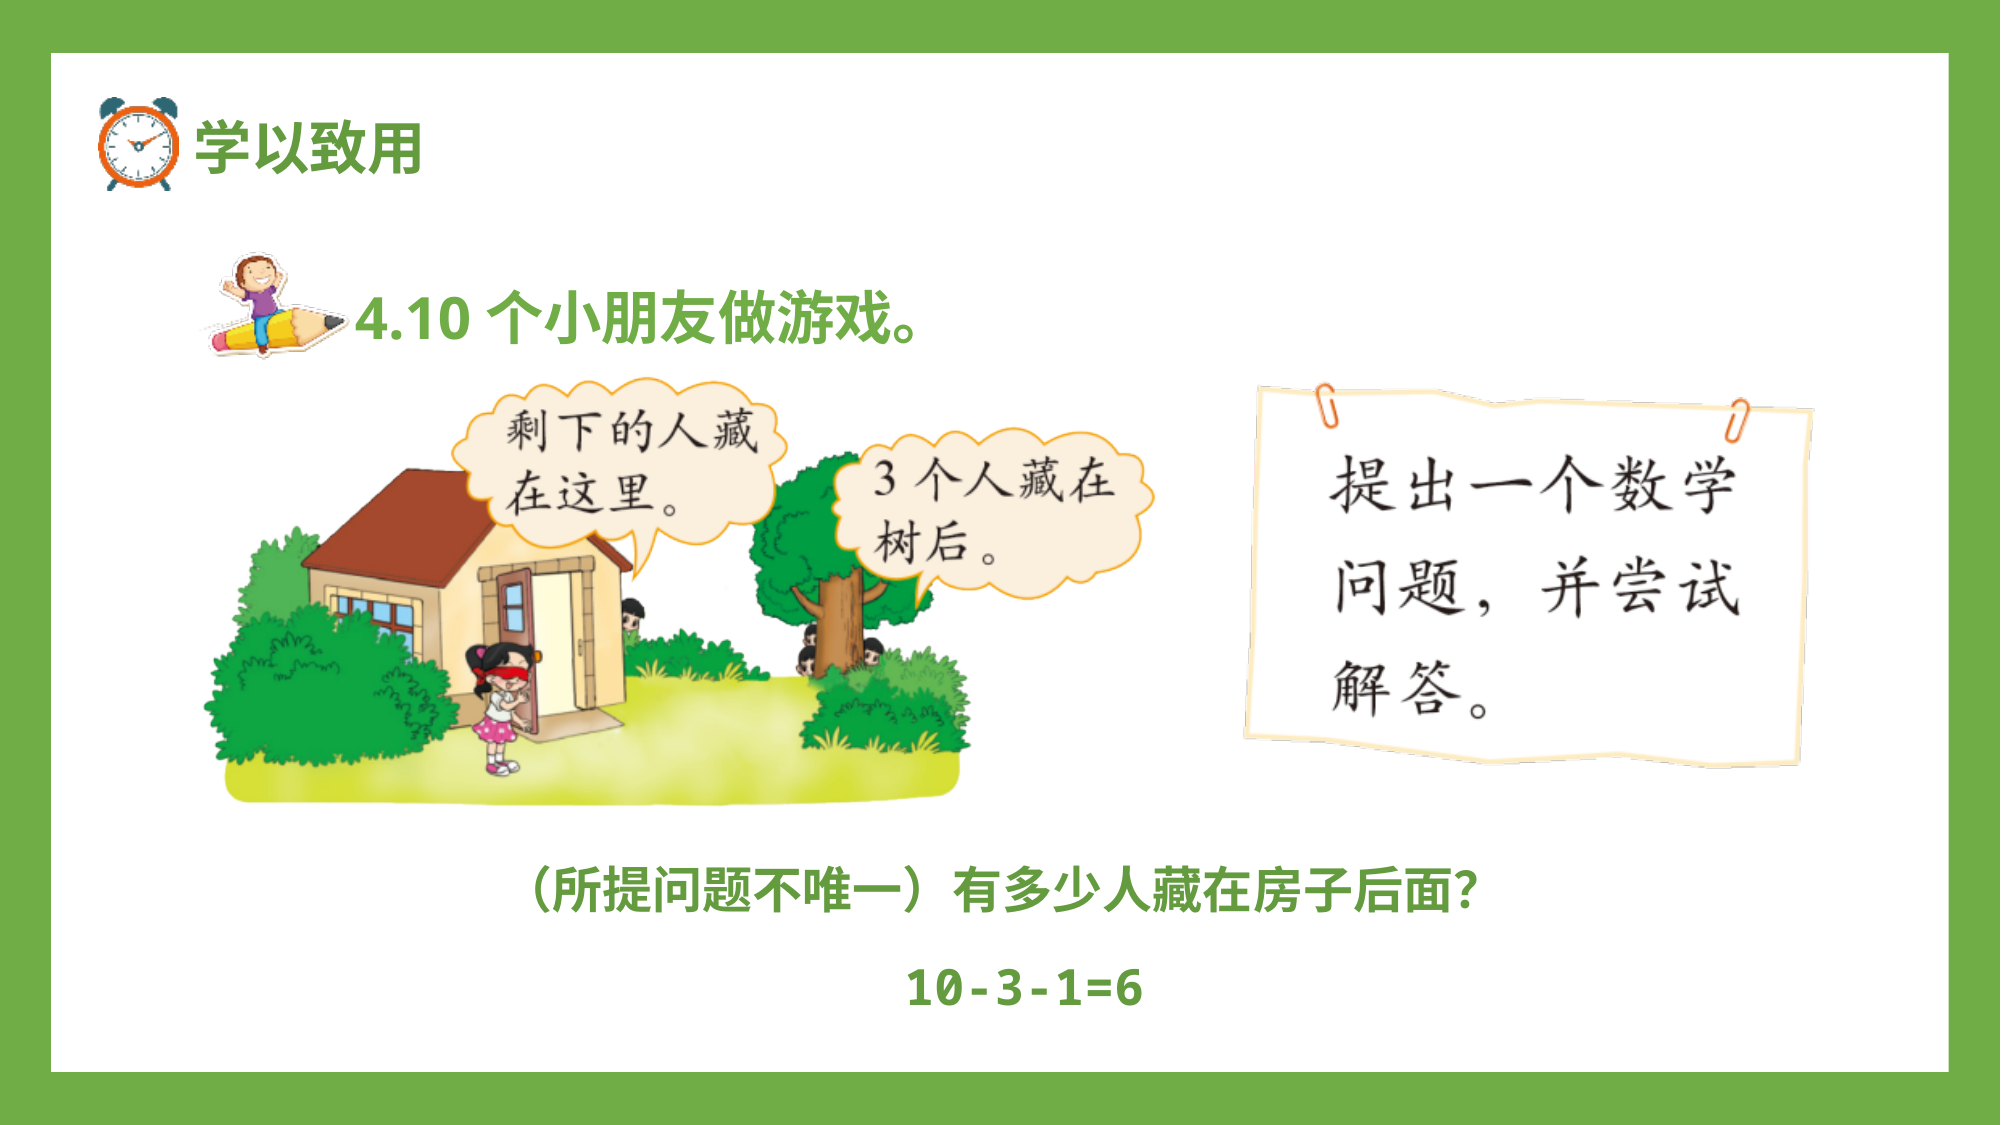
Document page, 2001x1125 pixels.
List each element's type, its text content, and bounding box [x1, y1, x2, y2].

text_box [178, 239, 1478, 394]
picture [1230, 376, 1838, 783]
text_box （所提问题不唯一）有多少人藏在房子后面？ [487, 851, 1492, 926]
picture [198, 345, 1162, 814]
text_box 10-3-1=6 [889, 948, 1162, 1023]
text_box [97, 97, 554, 191]
